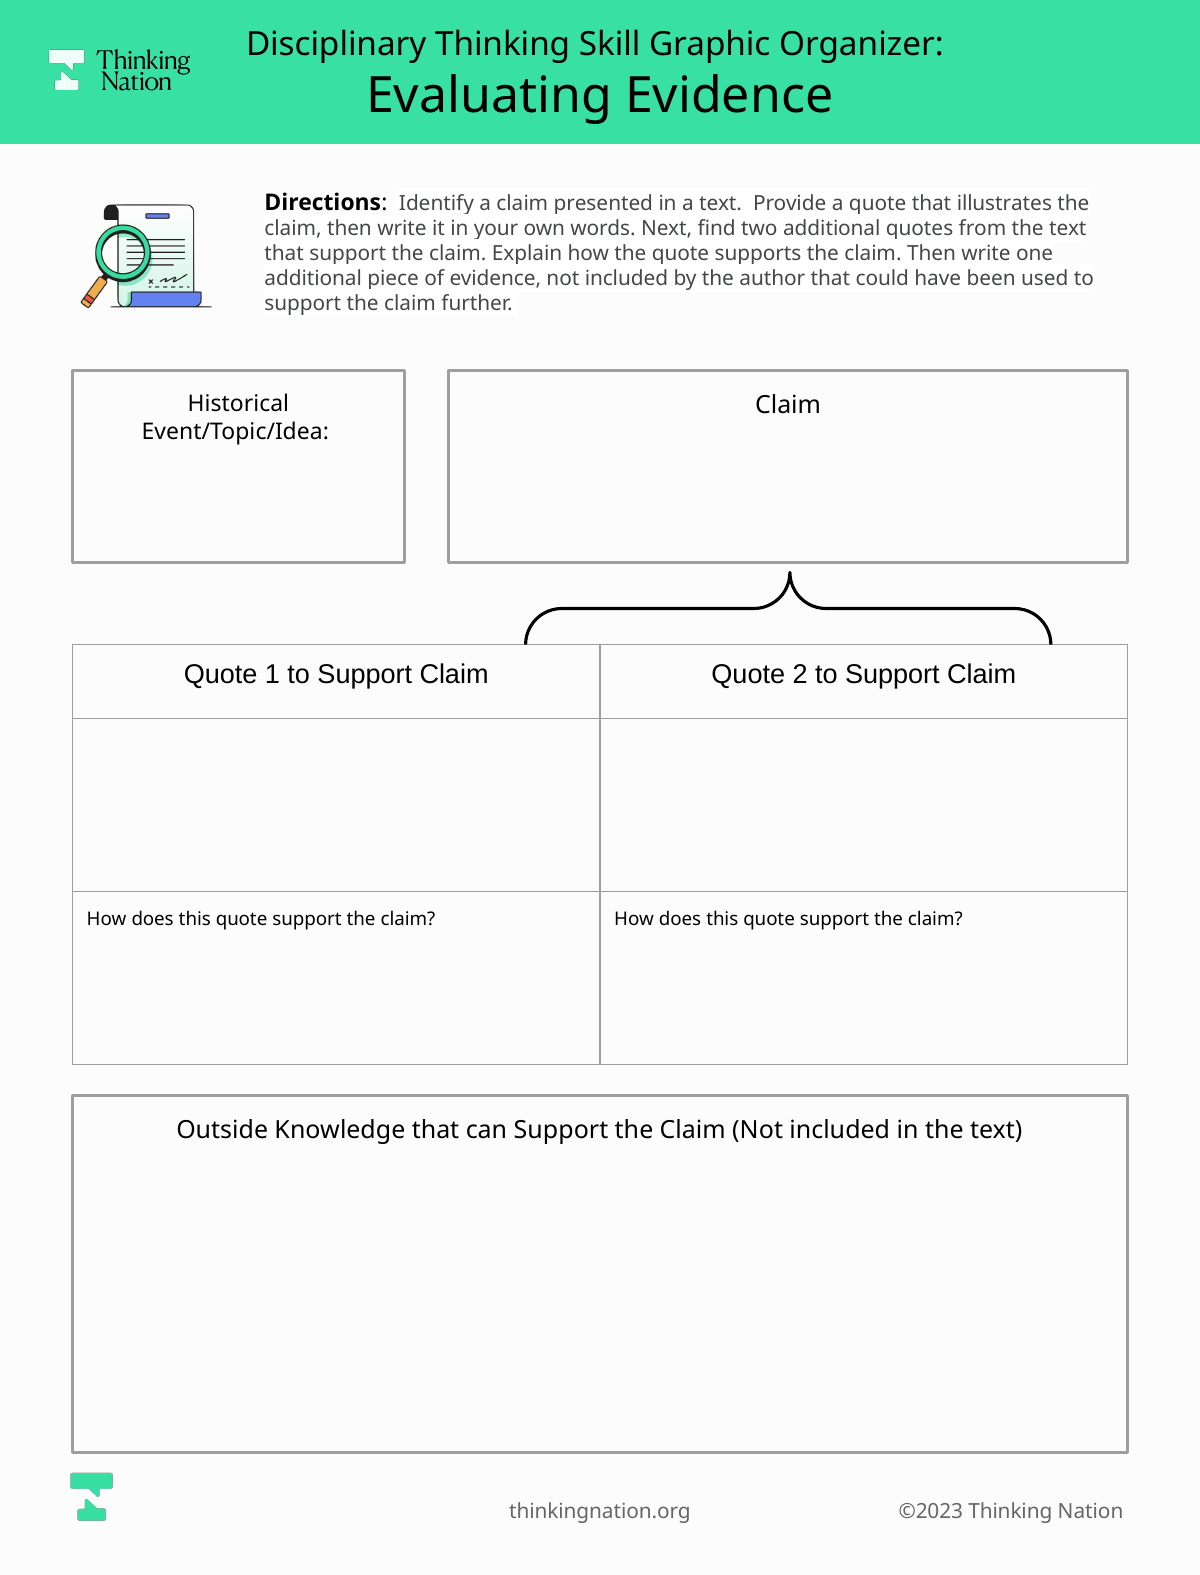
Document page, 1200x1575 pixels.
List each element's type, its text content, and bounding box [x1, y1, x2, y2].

text_box [525, 572, 1051, 645]
text_box ©2023 Thinking Nation [854, 1483, 1139, 1532]
text_box thinkingnation.org [457, 1483, 742, 1532]
table_header Quote 1 to Support Claim [73, 645, 599, 718]
table_header Quote 2 to Support Claim [601, 645, 1127, 718]
text_box Outside Knowledge that can Support the Claim (Not included in the text) [72, 1095, 1128, 1453]
table_cell How does this quote support the claim? [73, 892, 599, 1064]
table_cell [601, 719, 1127, 891]
picture [72, 182, 220, 330]
text_box Disciplinary Thinking Skill Graphic Organizer: Evaluating Evidence [0, 0, 1200, 144]
picture [58, 1463, 125, 1530]
table_cell How does this quote support the claim? [601, 892, 1127, 1064]
text_box Directions: Identify a claim presented in a text. Provide a quote that illustrates the claim, then write it in your own words. Next, find two additional quotes from the text that support the claim. Explain how the quote supports the claim. Then write one additional piece of evidence, not included by the author that could have been used to support the claim further. [246, 198, 1128, 304]
picture [33, 35, 195, 104]
text_box Claim [448, 370, 1128, 563]
table_cell [73, 719, 599, 891]
text_box Historical Event/Topic/Idea: [72, 370, 405, 563]
